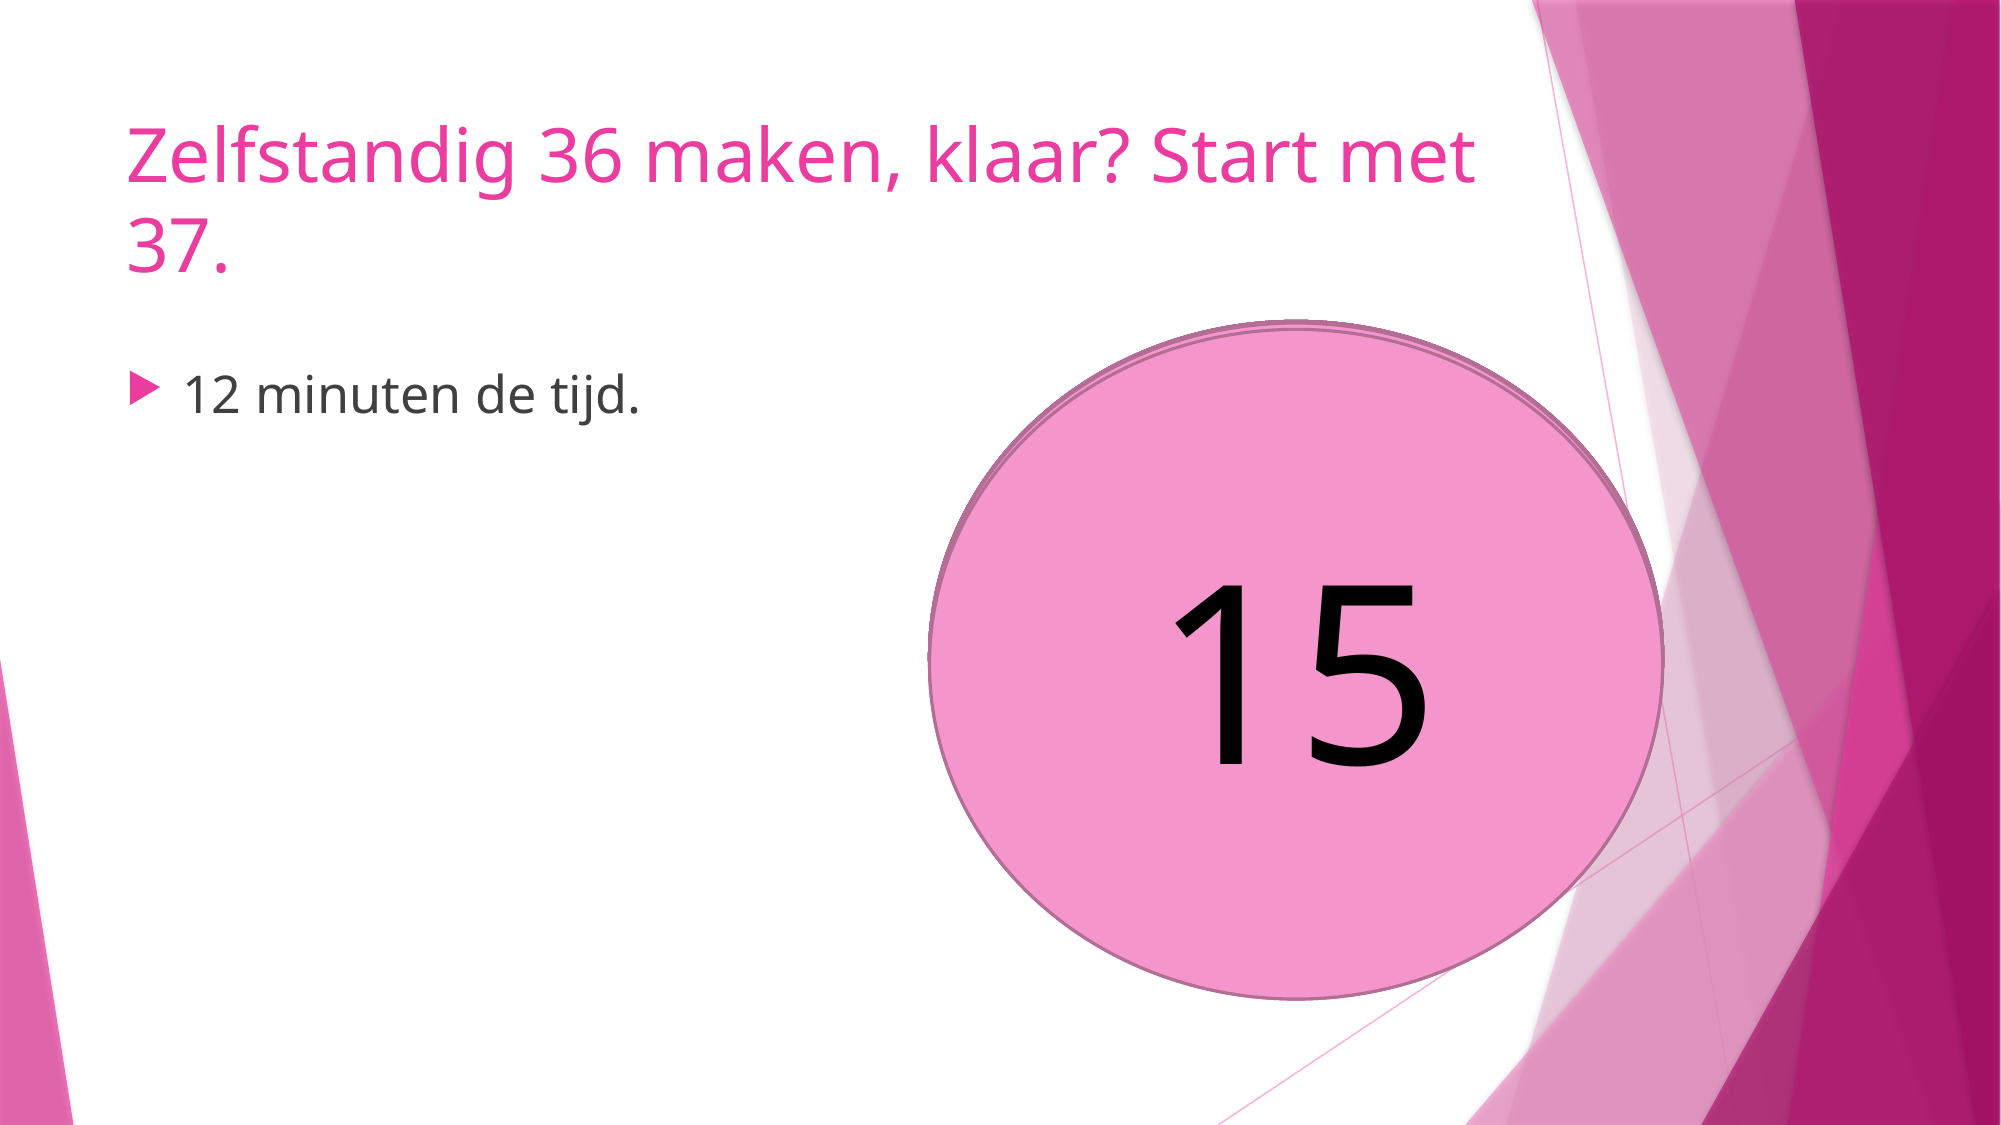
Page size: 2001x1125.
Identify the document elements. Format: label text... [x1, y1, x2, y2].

text_box 15 [927, 327, 1665, 1001]
list 12 minuten de tijd. [111, 354, 831, 962]
title Zelfstandig 36 maken, klaar? Start met 37. [111, 99, 1522, 317]
text_box 14 [930, 321, 1662, 621]
